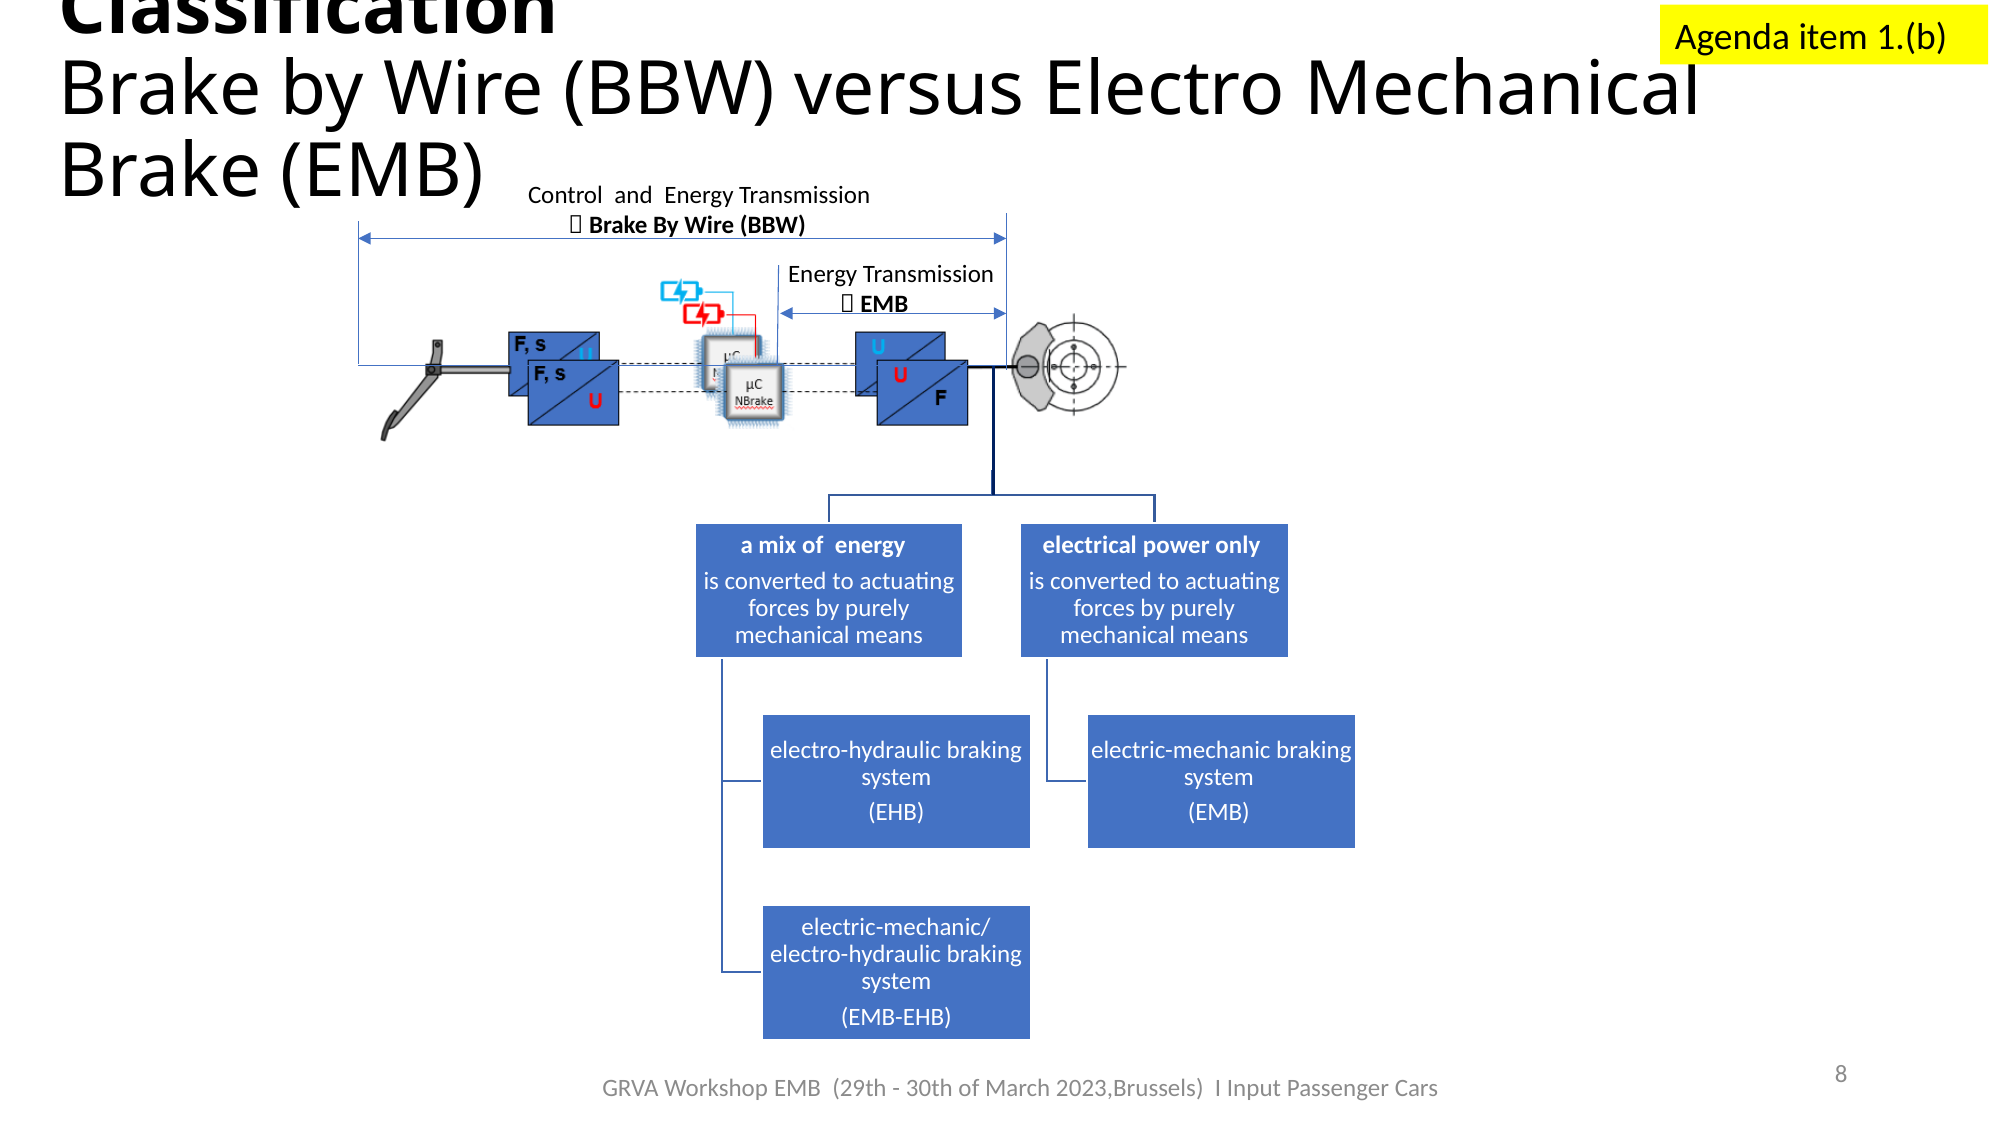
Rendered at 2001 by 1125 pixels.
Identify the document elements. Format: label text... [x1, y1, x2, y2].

title Classification Brake by Wire (BBW) versus Electro Mechanical Brake (EMB) [43, 15, 1904, 167]
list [529, 424, 1522, 1040]
picture [364, 371, 993, 470]
footer GRVA Workshop EMB (29th - 30th of March 2023,Brussels) I Input Passenger Cars [417, 1056, 1625, 1117]
text_box Agenda item 1.(b) [1660, 4, 1989, 65]
picture [994, 270, 1146, 470]
slide_number 8 [1412, 1042, 1863, 1103]
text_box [358, 171, 1025, 371]
